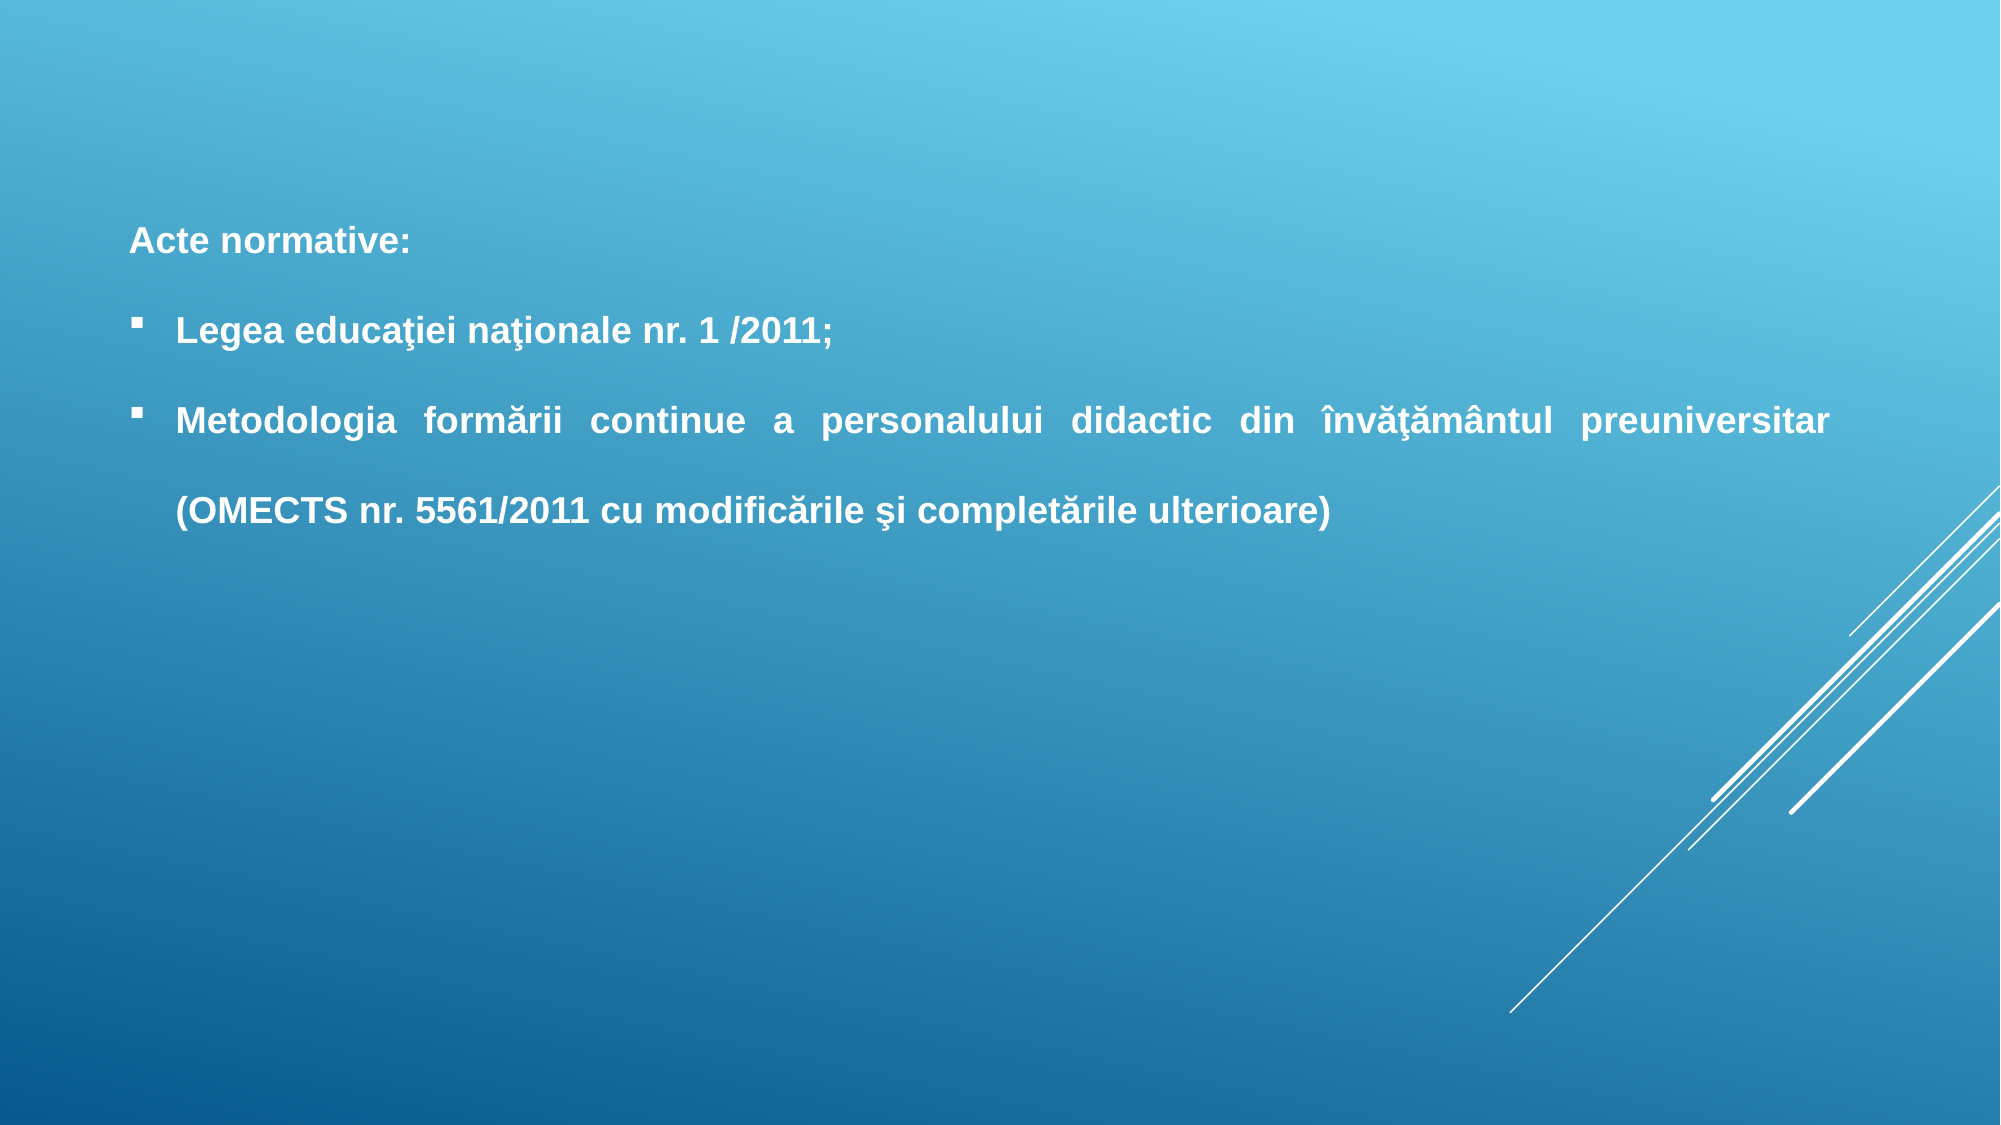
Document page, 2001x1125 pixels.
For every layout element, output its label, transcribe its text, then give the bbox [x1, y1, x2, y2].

text_box Acte normative: Legea educaţiei naţionale nr. 1 /2011; Metodologia formării continue a personalului didactic din învăţământul preuniversitar (OMECTS nr. 5561/2011 cu modificările şi completările ulterioare) [113, 208, 1847, 718]
